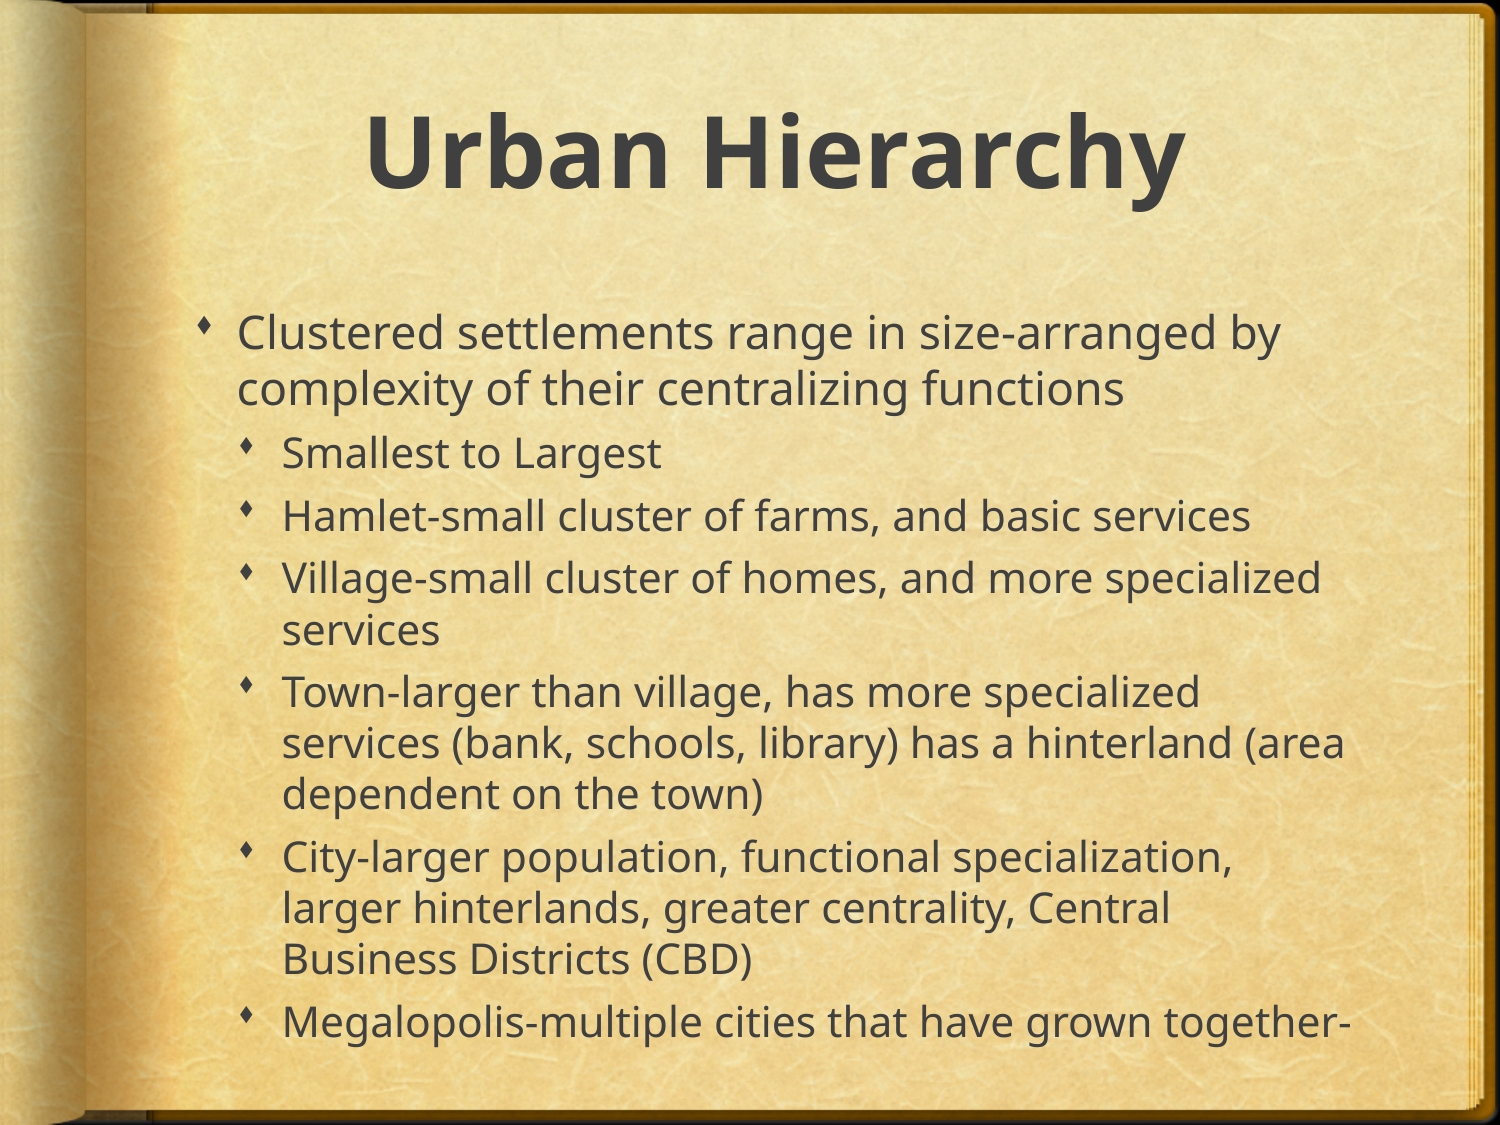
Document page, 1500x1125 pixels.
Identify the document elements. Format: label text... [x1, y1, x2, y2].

picture [0, 0, 1500, 1125]
list Clustered settlements range in size-arranged by complexity of their centralizing functions Smallest to Largest Hamlet-small cluster of farms, and basic services Village-small cluster of homes, and more specialized services Town-larger than village, has more specialized services (bank, schools, library) has a hinterland (area dependent on the town) City-larger population, functional specialization, larger hinterlands, greater centrality, Central Business Districts (CBD) Megalopolis-multiple cities that have grown together- [178, 295, 1372, 1093]
title Urban Hierarchy [178, 45, 1372, 265]
